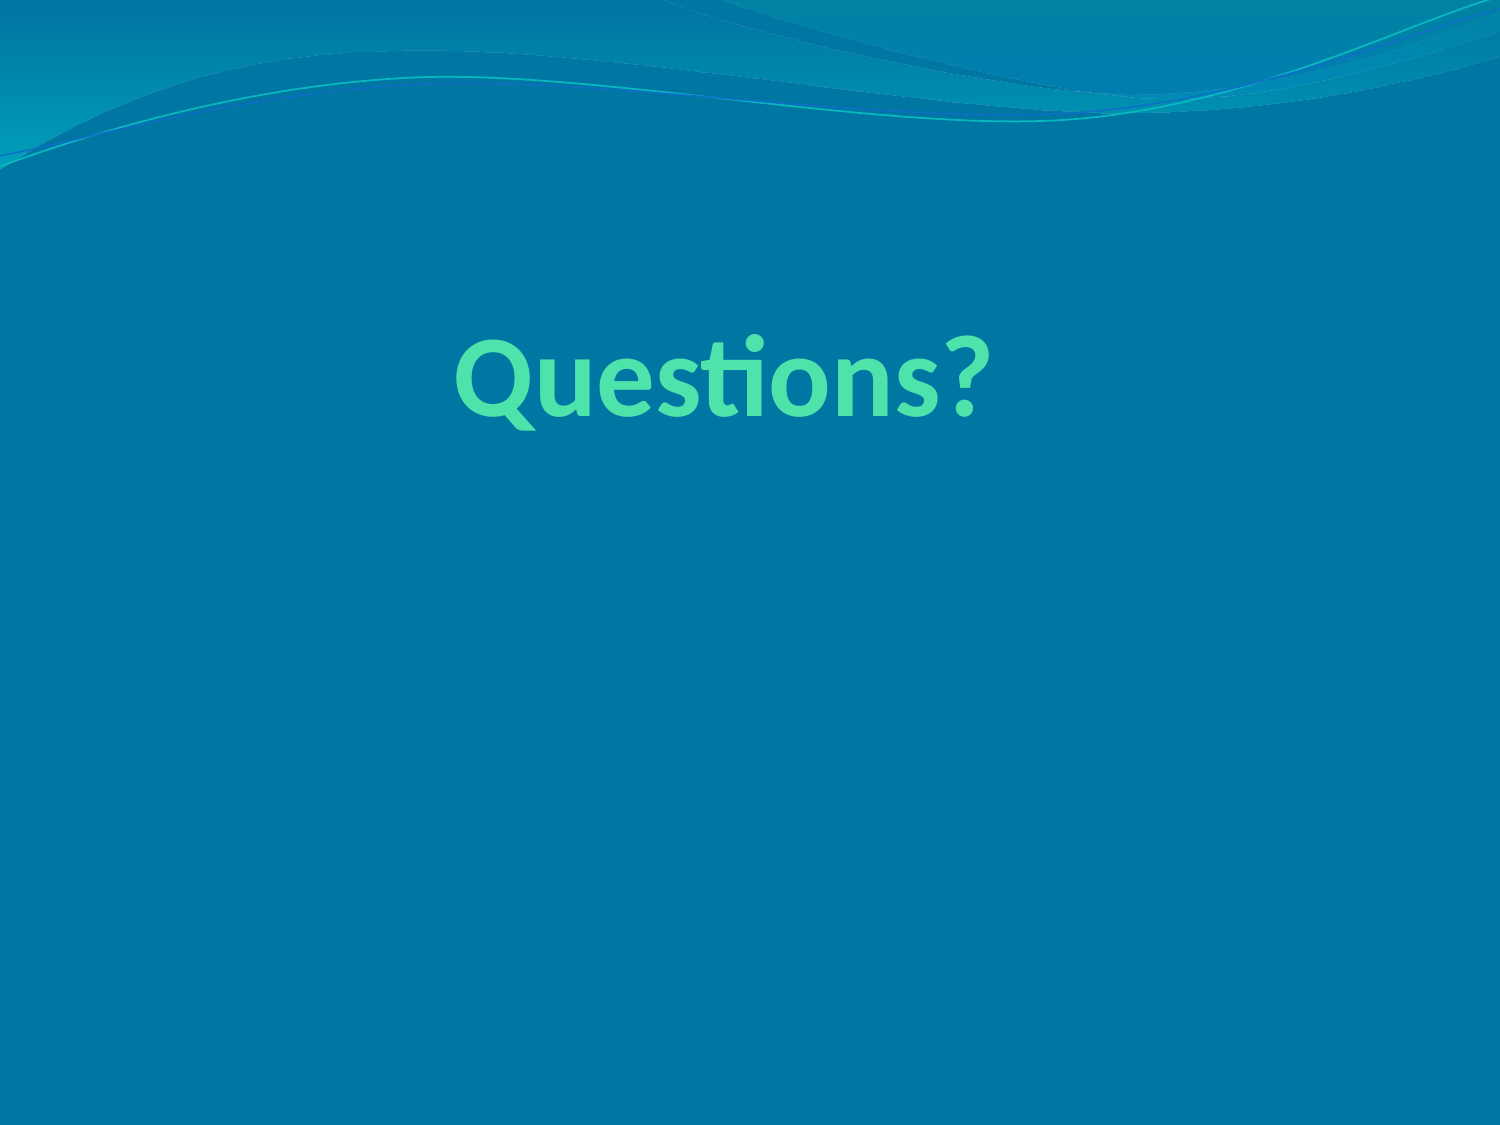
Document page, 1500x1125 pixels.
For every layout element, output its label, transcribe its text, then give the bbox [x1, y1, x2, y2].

title Questions? [86, 216, 1362, 440]
